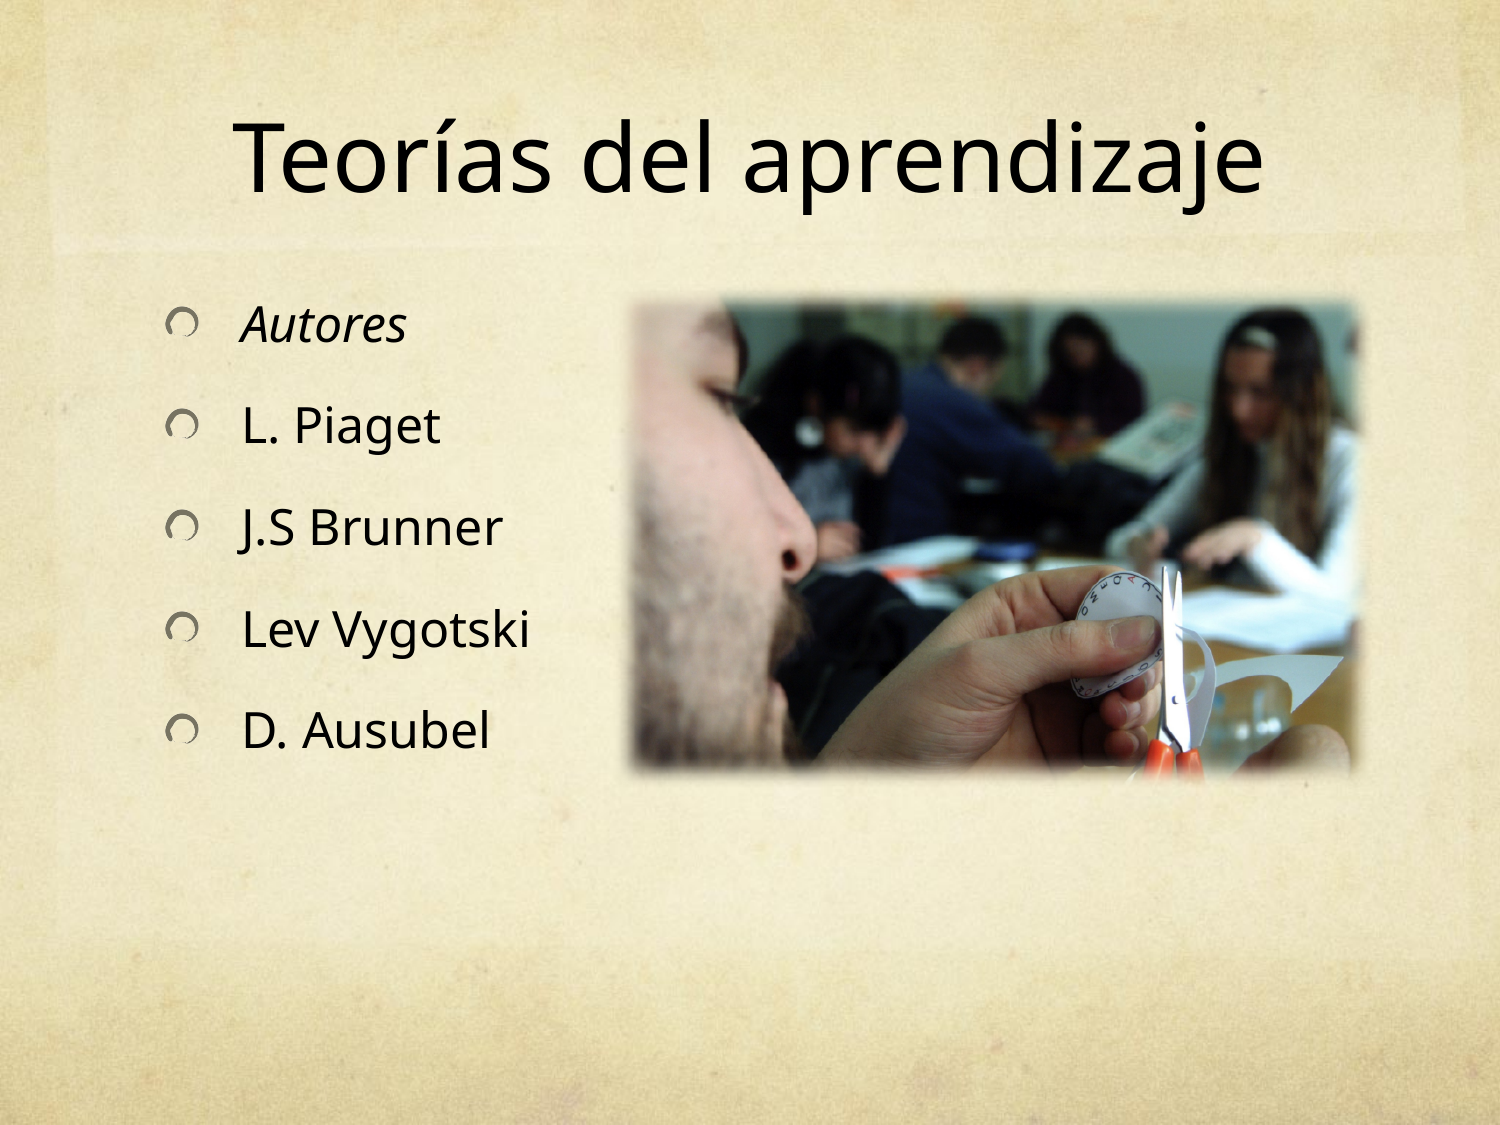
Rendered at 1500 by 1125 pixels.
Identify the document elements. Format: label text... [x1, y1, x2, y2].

list Autores L. Piaget J.S Brunner Lev Vygotski D. Ausubel [150, 284, 1350, 950]
title Teorías del aprendizaje [150, 82, 1350, 225]
picture [0, 0, 1500, 1125]
